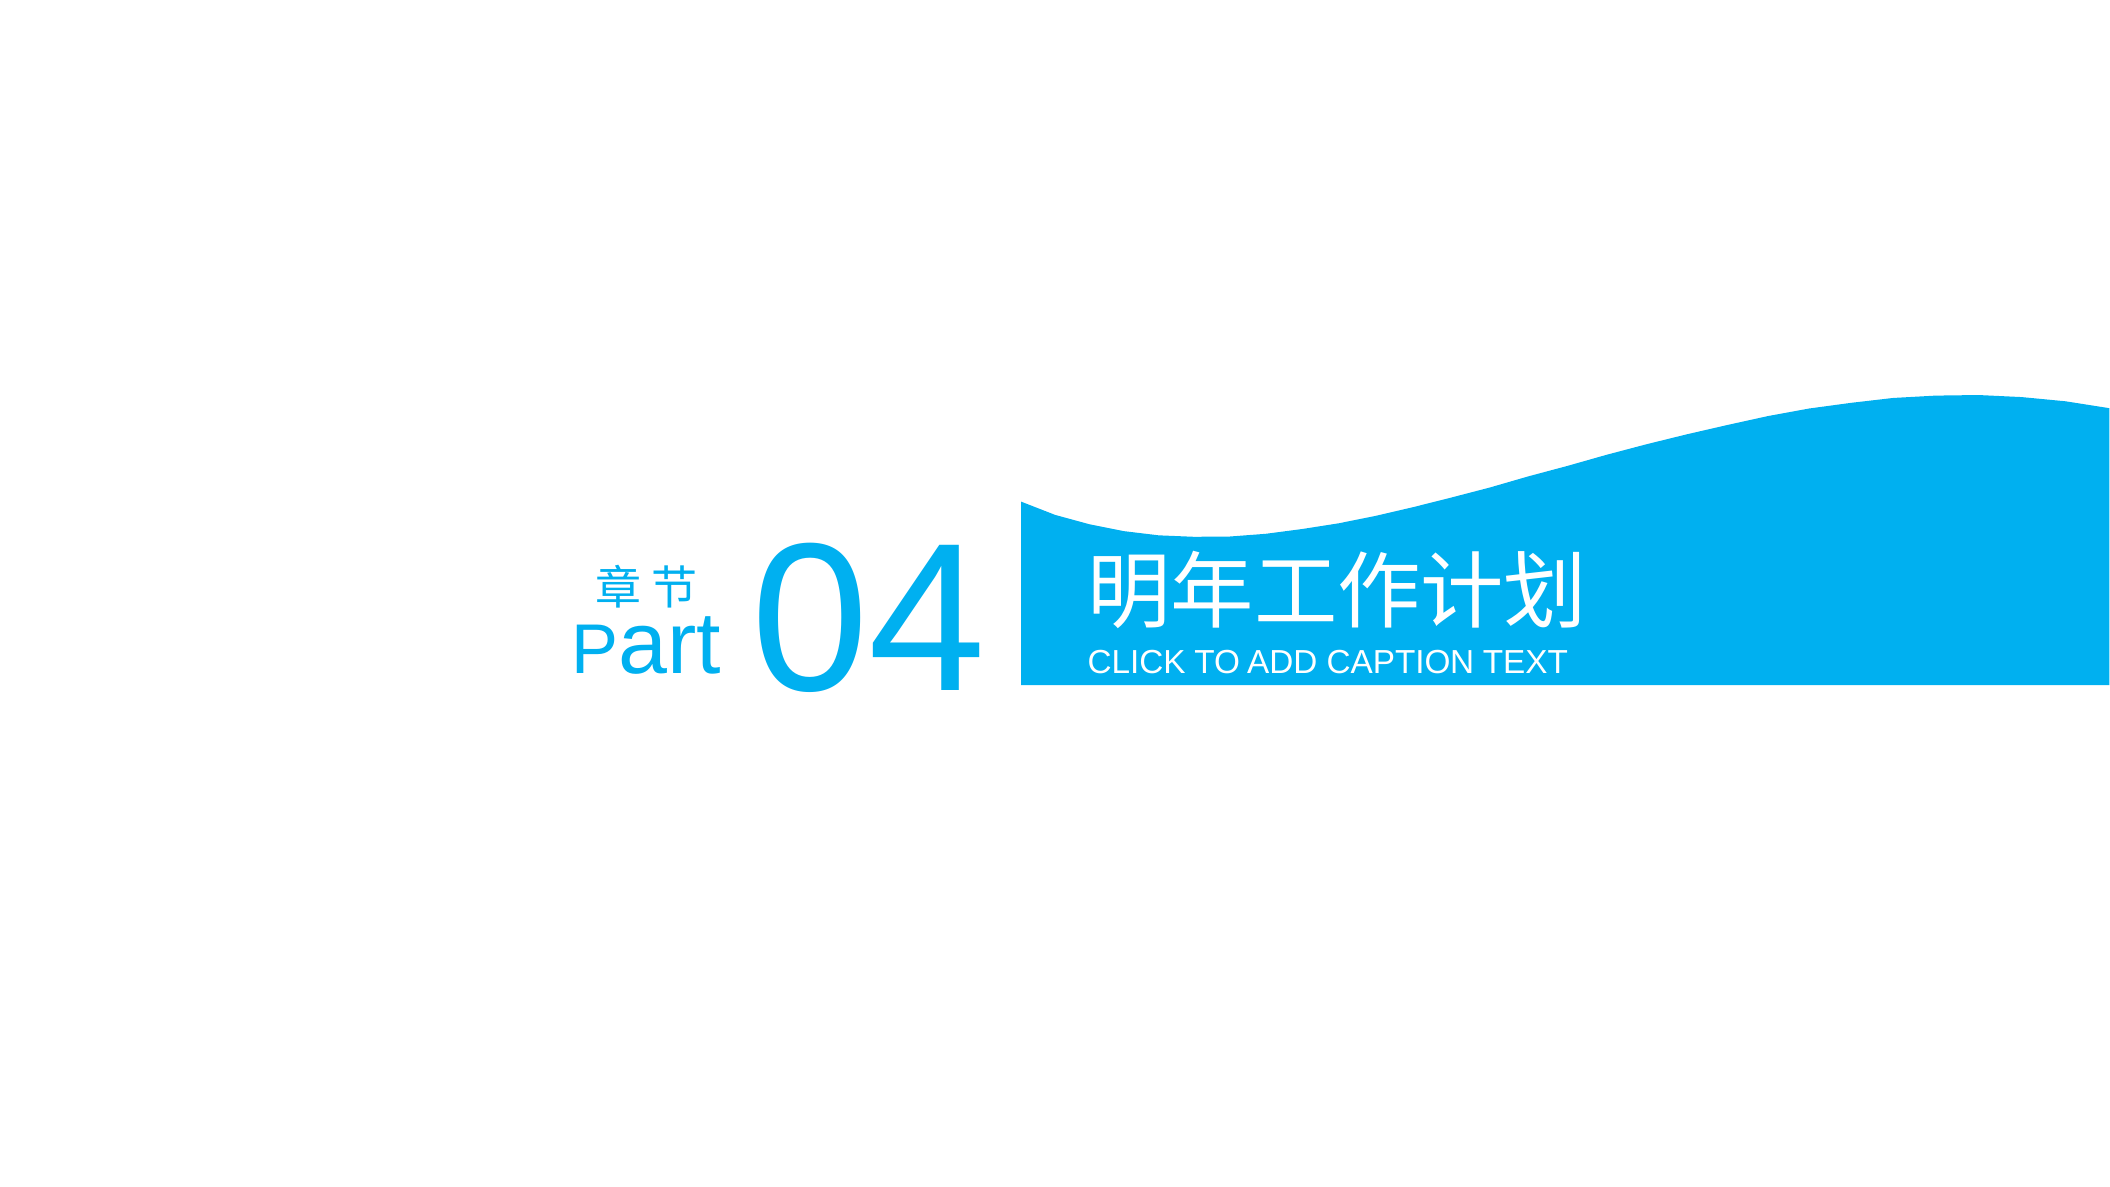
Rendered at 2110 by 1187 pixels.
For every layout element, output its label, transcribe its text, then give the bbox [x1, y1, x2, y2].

text_box 章 节 [595, 558, 698, 614]
text_box [1021, 395, 2110, 686]
text_box Part [571, 586, 722, 692]
text_box 04 [751, 479, 986, 733]
text_box 明年工作计划 [1087, 549, 1693, 640]
text_box CLICK TO ADD CAPTION TEXT [1087, 644, 1693, 681]
